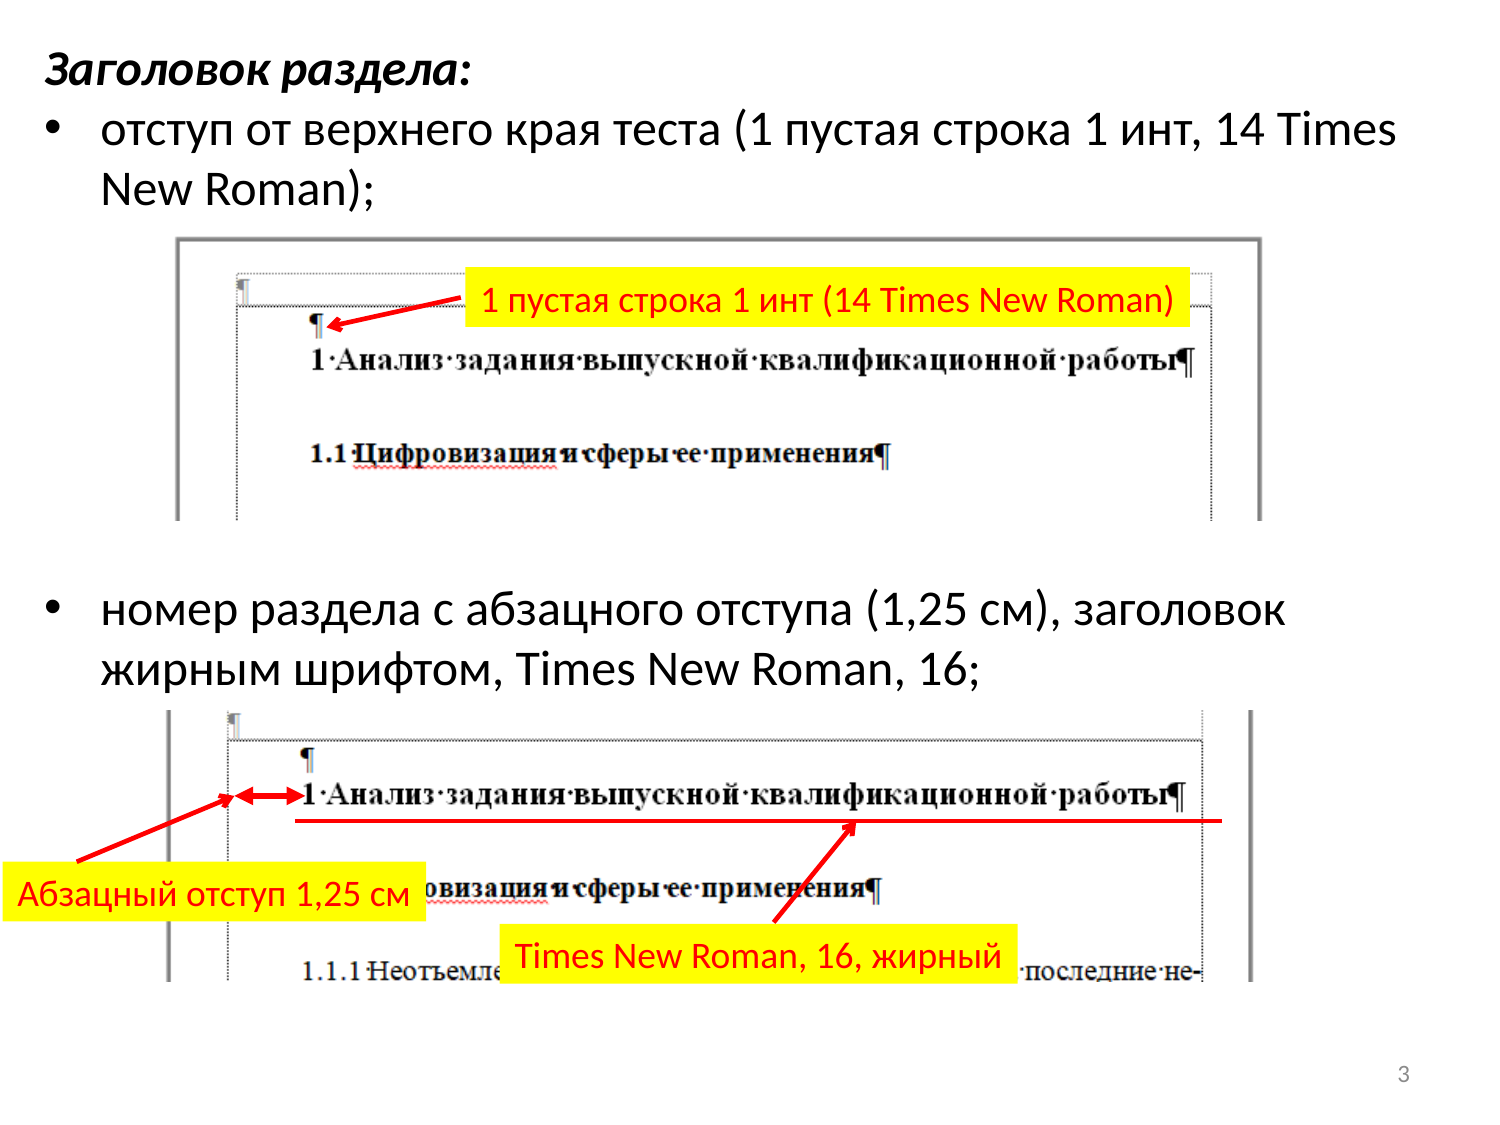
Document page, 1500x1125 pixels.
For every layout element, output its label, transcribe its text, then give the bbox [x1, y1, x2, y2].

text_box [326, 297, 462, 328]
slide_number 3 [1074, 1042, 1425, 1103]
text_box Заголовок раздела: отступ от верхнего края теста (1 пустая строка 1 инт, 14 Times New Roman); номер раздела с абзацного отступа (1,25 см), заголовок жирным шрифтом, Times New Roman, 16; [29, 28, 1483, 704]
picture [157, 709, 1269, 982]
text_box Абзацный отступ 1,25 см [2, 861, 152, 922]
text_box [76, 795, 235, 862]
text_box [773, 820, 857, 923]
picture [165, 234, 1278, 521]
